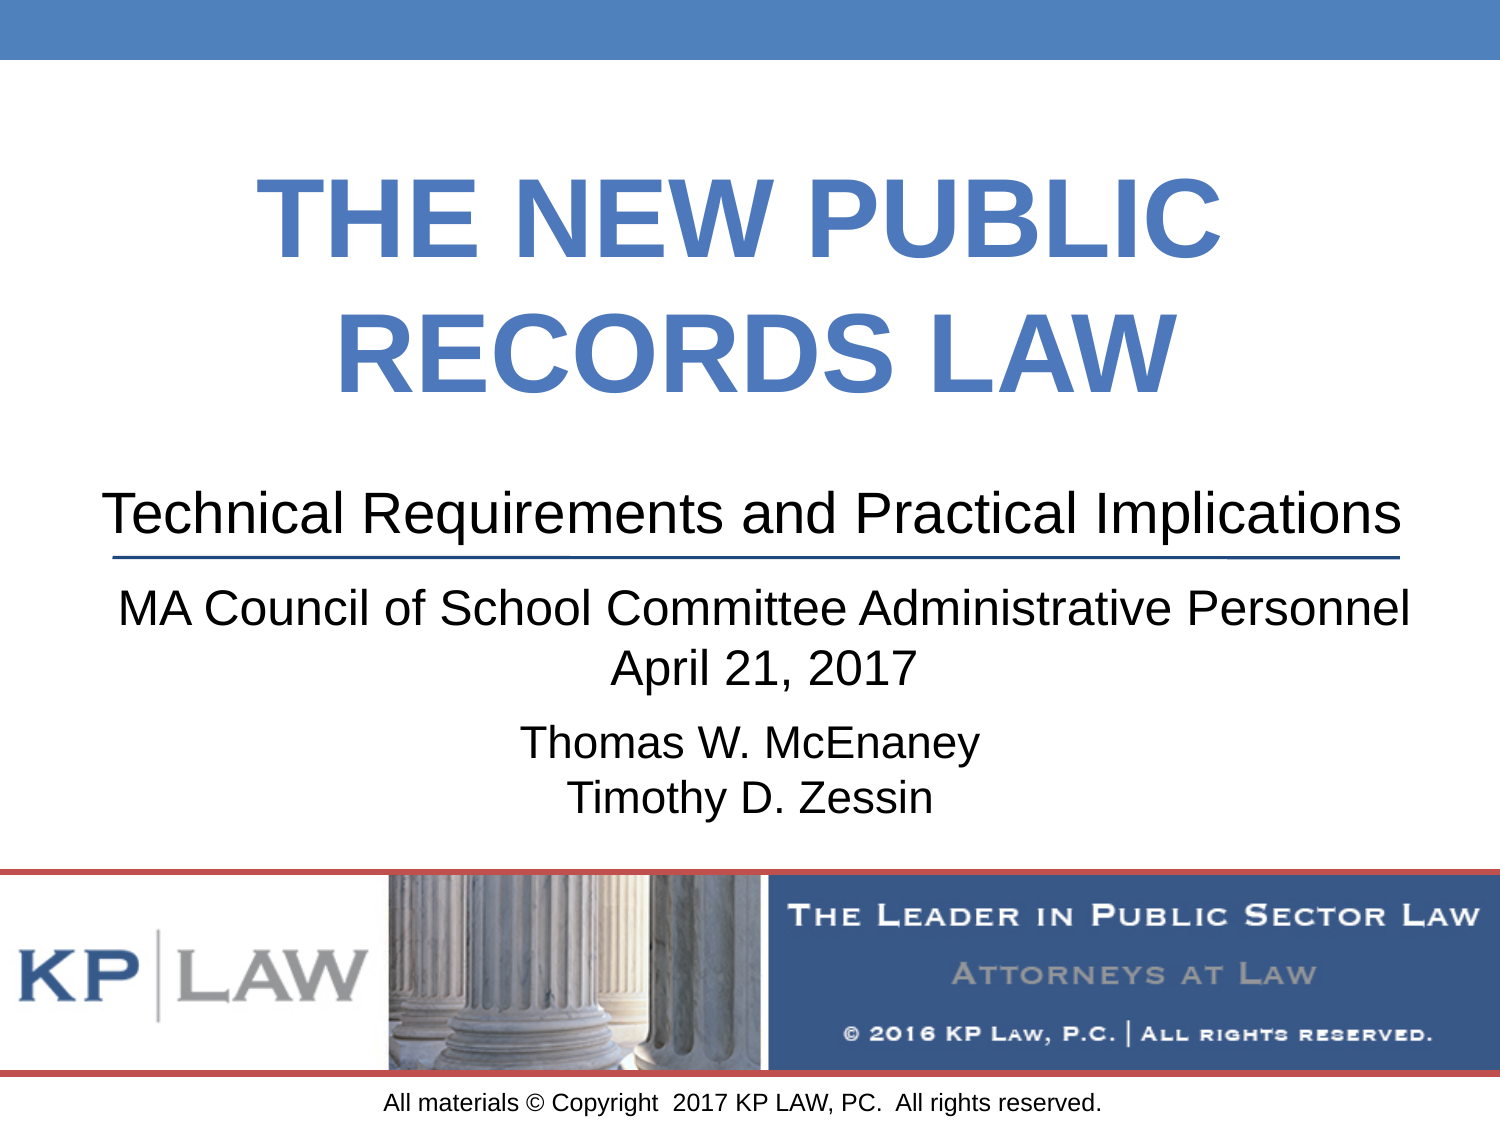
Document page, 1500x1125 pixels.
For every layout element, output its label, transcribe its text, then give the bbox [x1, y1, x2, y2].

picture [0, 874, 1500, 1071]
text_box Technical Requirements and Practical Implications MA Council of School Committee Administrative Personnel April 21, 2017 [70, 467, 1459, 703]
text_box All materials © Copyright 2017 KP LAW, PC. All rights reserved. [24, 1079, 1463, 1125]
text_box Thomas W. McEnaney Timothy D. Zessin 101 Arch Street Boston, MA 02110 [93, 705, 1407, 869]
title [30, 99, 1431, 263]
text_box the new public records law [241, 137, 1272, 423]
